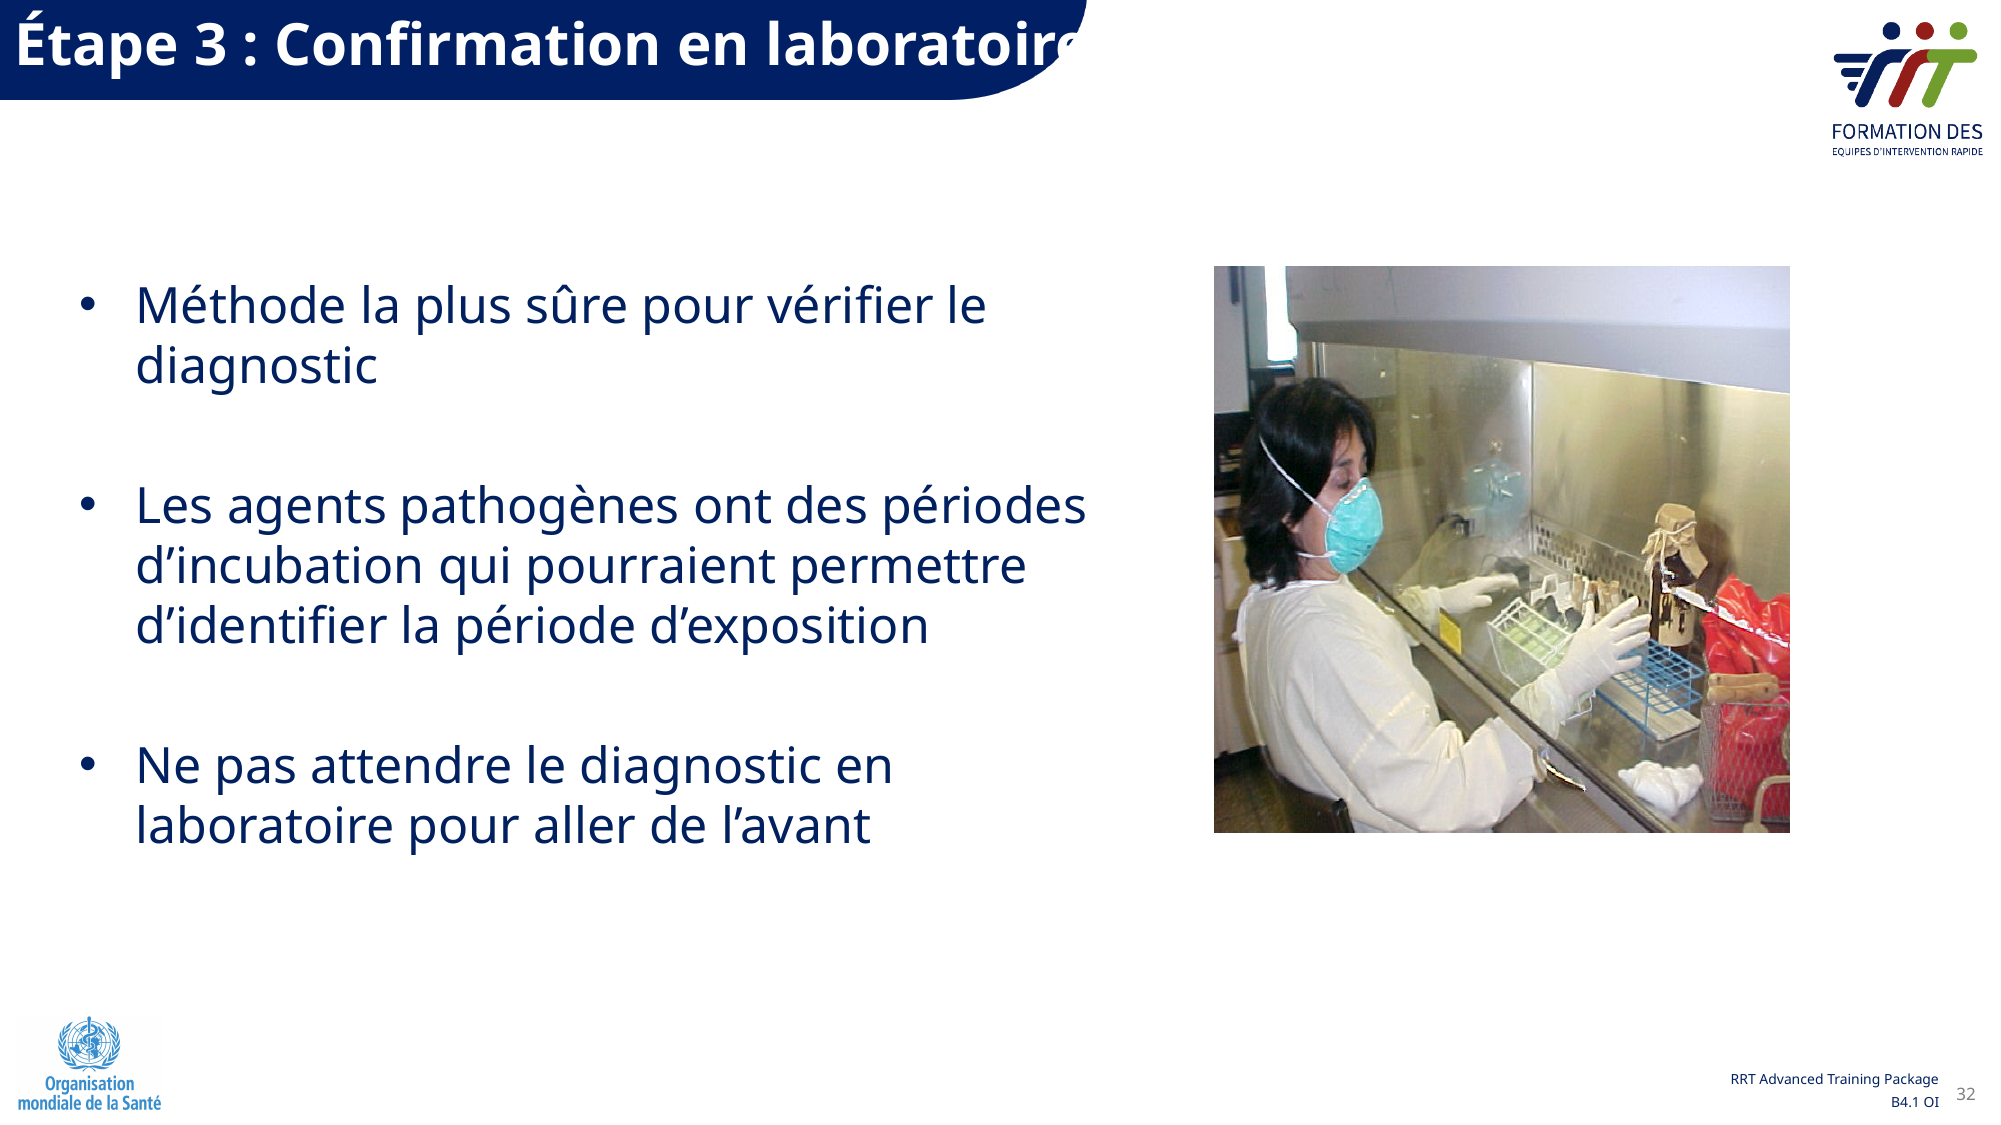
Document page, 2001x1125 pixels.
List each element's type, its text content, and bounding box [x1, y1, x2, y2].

text_box Étape 3 : Confirmation en laboratoire [0, 0, 1689, 149]
picture [17, 1015, 162, 1111]
text_box Méthode la plus sûre pour vérifier le diagnostic Les agents pathogènes ont des périodes d’incubation qui pourraient permettre d’identifier la période d’exposition Ne pas attendre le diagnostic en laboratoire pour aller de l’avant [64, 266, 1125, 1059]
picture [1832, 21, 1983, 157]
picture [1214, 265, 1790, 833]
